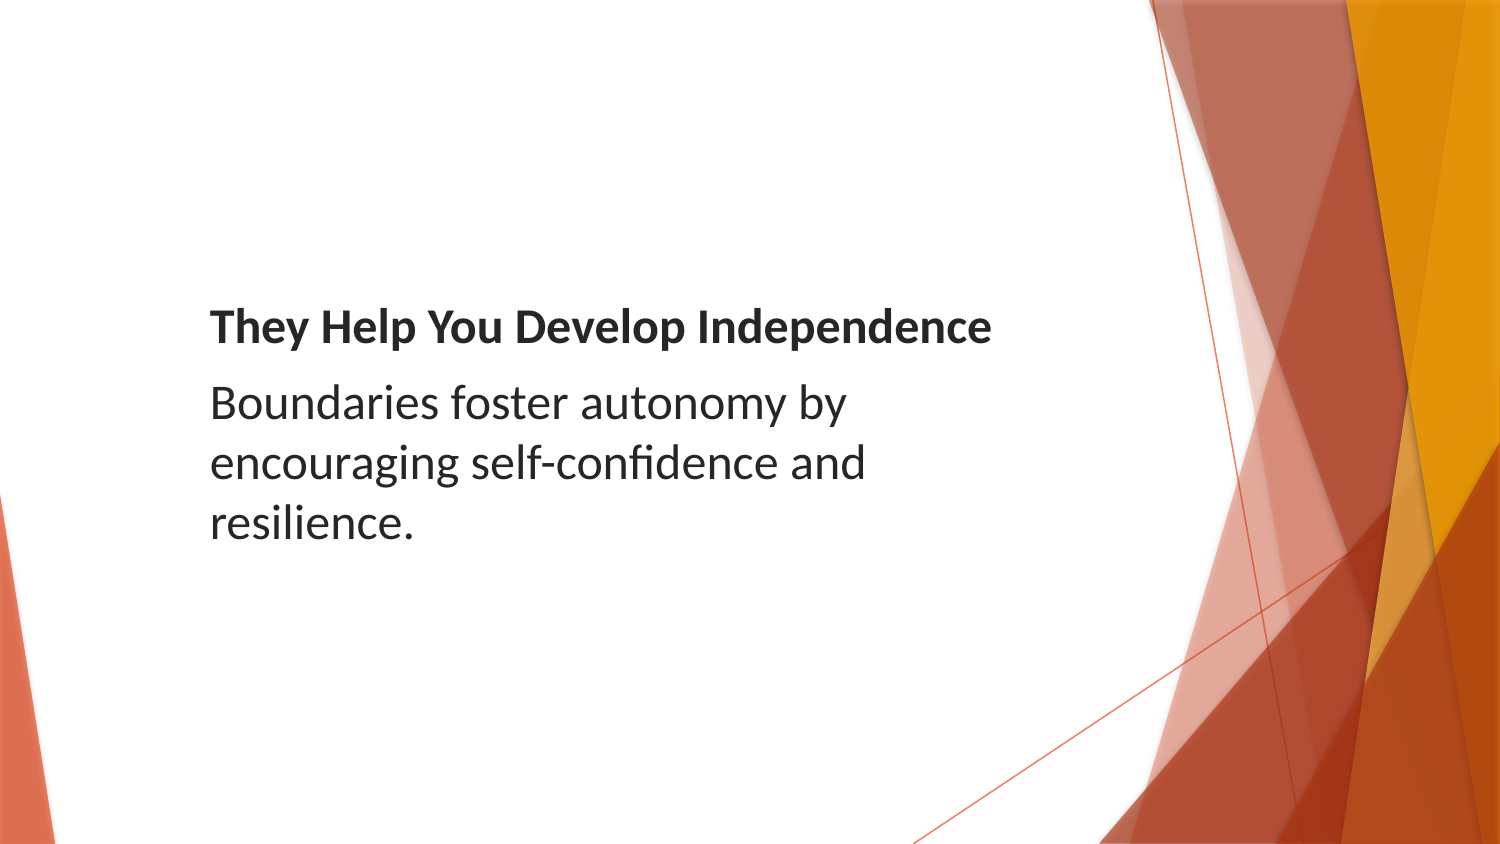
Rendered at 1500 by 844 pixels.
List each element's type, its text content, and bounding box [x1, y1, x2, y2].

list They Help You Develop Independence Boundaries foster autonomy by encouraging self-confidence and resilience. [194, 114, 1022, 729]
